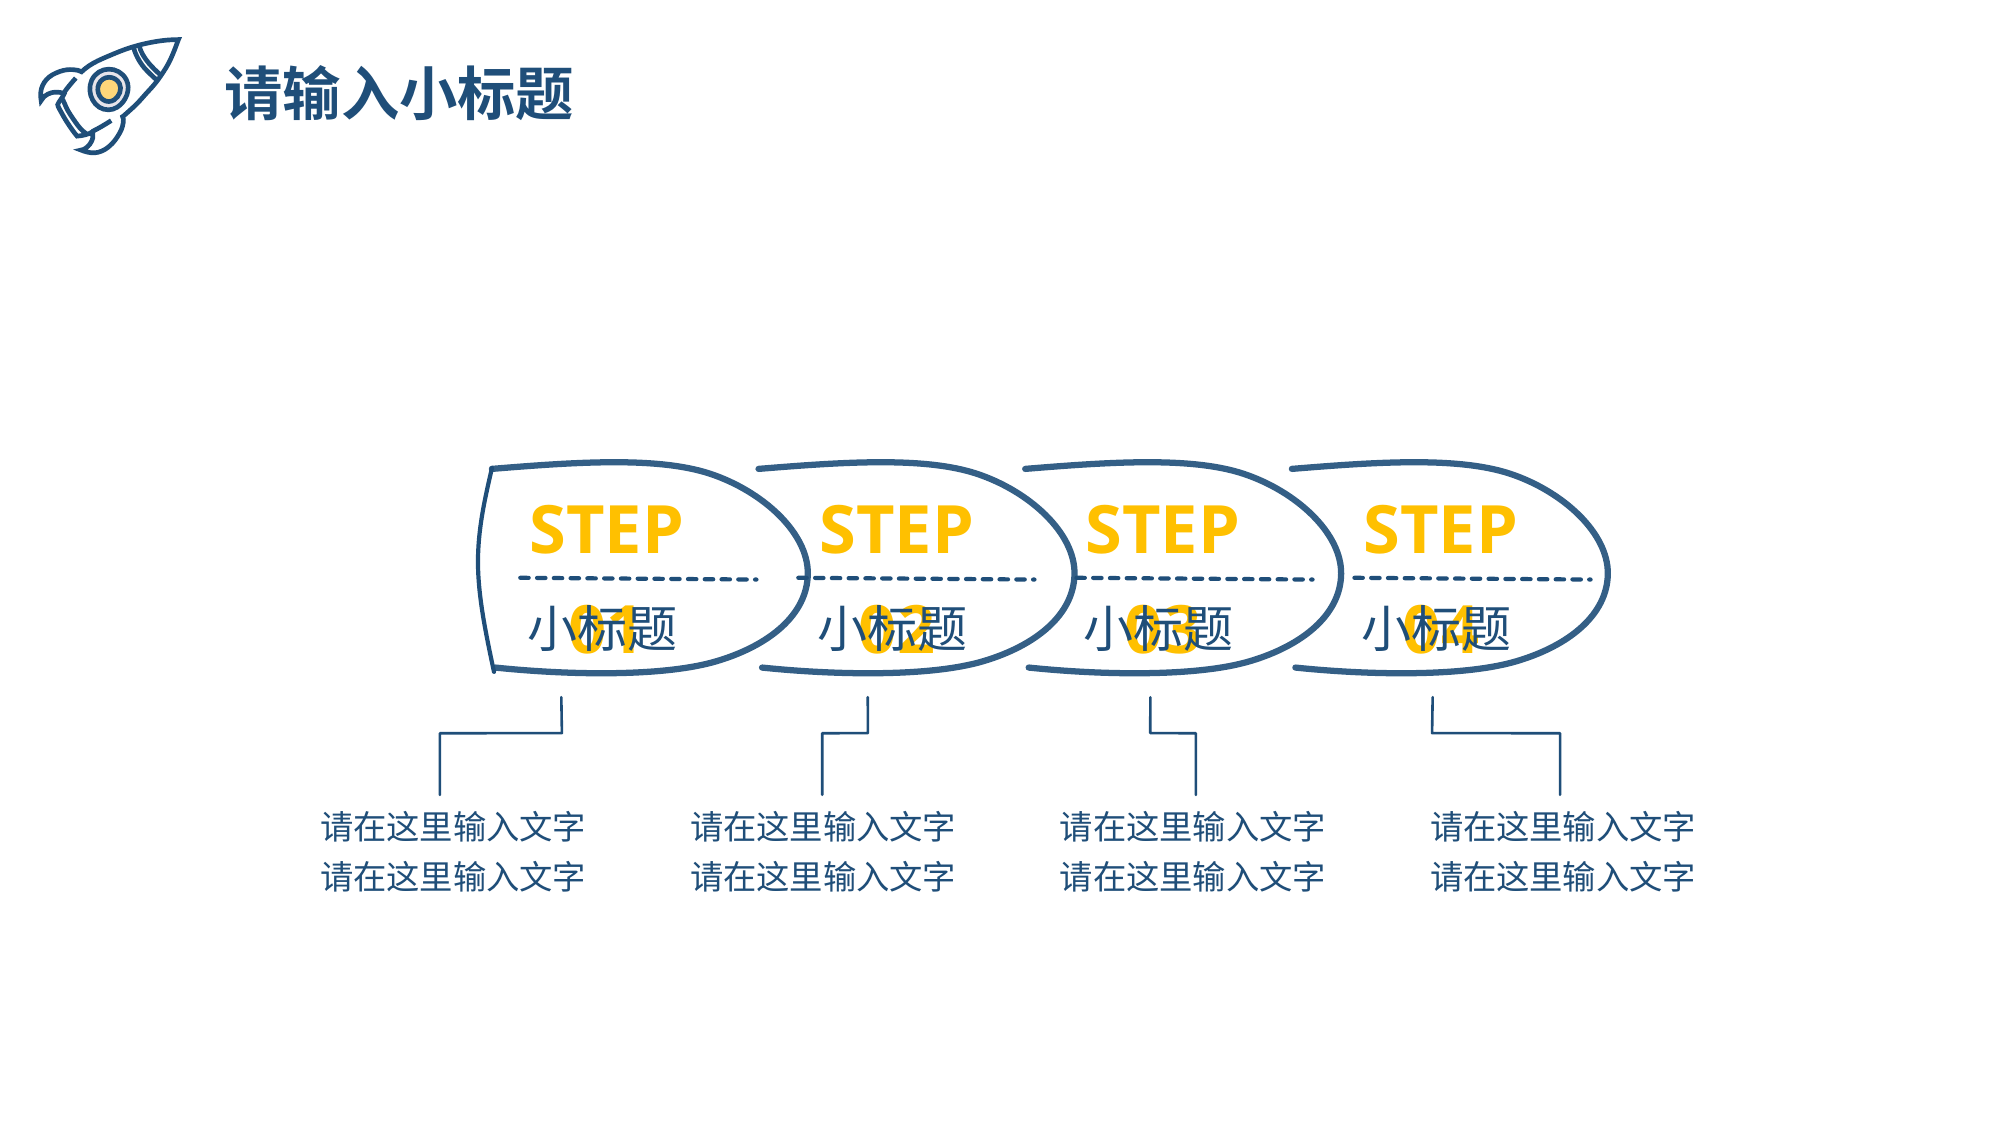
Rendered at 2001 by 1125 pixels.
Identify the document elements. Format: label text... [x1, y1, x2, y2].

text_box [519, 576, 757, 581]
text_box [438, 696, 563, 796]
text_box STEP 03 [1025, 459, 1301, 675]
text_box [797, 576, 1025, 581]
text_box 请输入小标题 [209, 49, 616, 135]
text_box STEP 01 [469, 459, 745, 675]
text_box 请在这里输入文字请在这里输入文字 [675, 789, 979, 904]
text_box STEP 02 [759, 459, 1025, 675]
text_box [1075, 576, 1303, 581]
text_box [1431, 696, 1562, 796]
text_box [1353, 576, 1592, 581]
text_box [1579, 513, 1609, 631]
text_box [46, 15, 158, 154]
text_box 请在这里输入文字请在这里输入文字 [1415, 789, 1719, 904]
text_box [1149, 696, 1197, 796]
text_box [745, 488, 759, 652]
text_box 请在这里输入文字请在这里输入文字 [305, 789, 610, 904]
text_box [821, 696, 869, 796]
text_box 小标题 [1069, 590, 1249, 666]
text_box 请在这里输入文字请在这里输入文字 [1045, 789, 1349, 904]
text_box STEP 04 [1303, 459, 1579, 675]
text_box 小标题 [513, 590, 693, 666]
text_box 小标题 [1347, 590, 1527, 666]
text_box 小标题 [803, 590, 983, 666]
